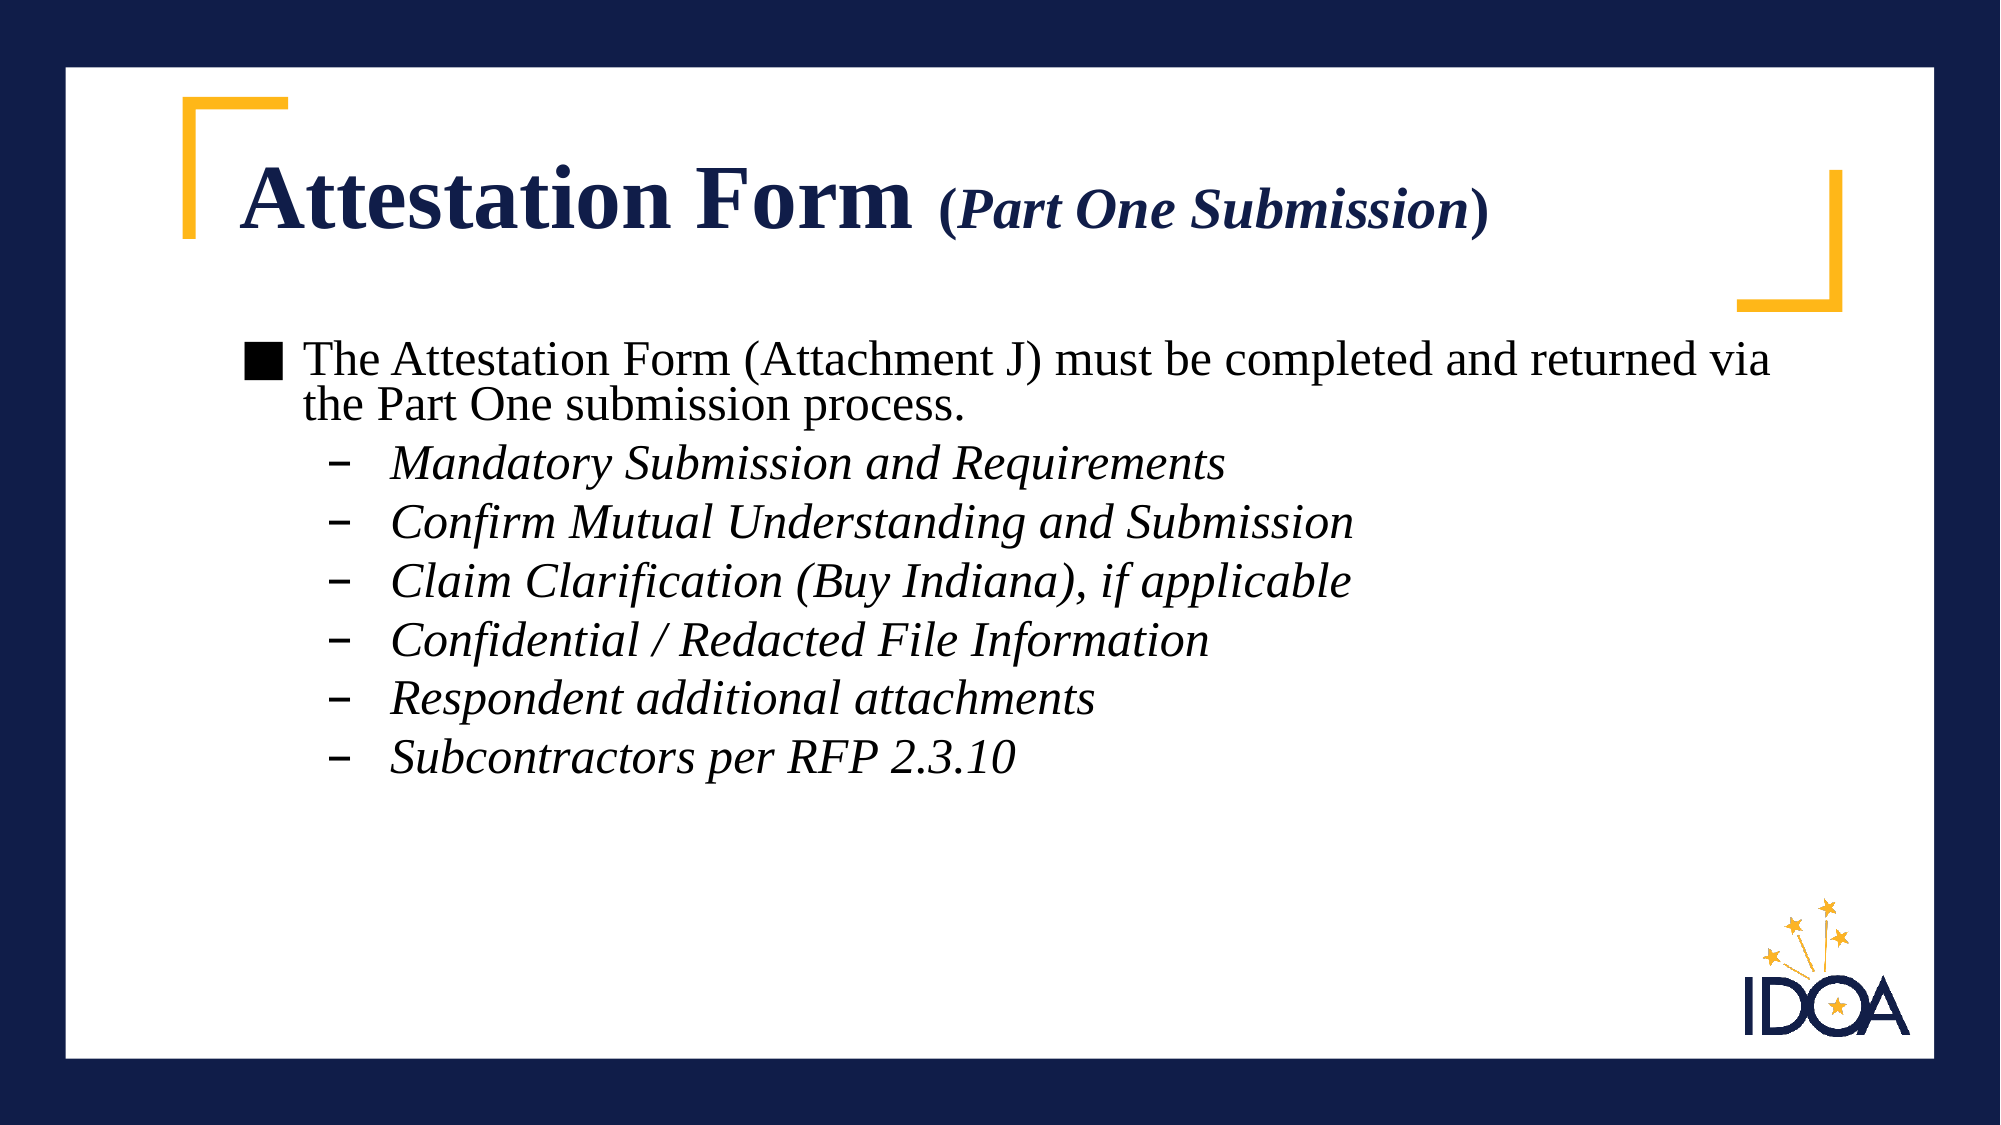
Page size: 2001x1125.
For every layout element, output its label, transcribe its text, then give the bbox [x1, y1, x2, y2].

list The Attestation Form (Attachment J) must be completed and returned via the Part One submission process. Mandatory Submission and Requirements Confirm Mutual Understanding and Submission Claim Clarification (Buy Indiana), if applicable Confidential / Redacted File Information Respondent additional attachments Subcontractors per RFP 2.3.10 [225, 332, 1800, 967]
title Attestation Form (Part One Submission) [225, 142, 1800, 279]
picture [1702, 857, 1959, 1114]
